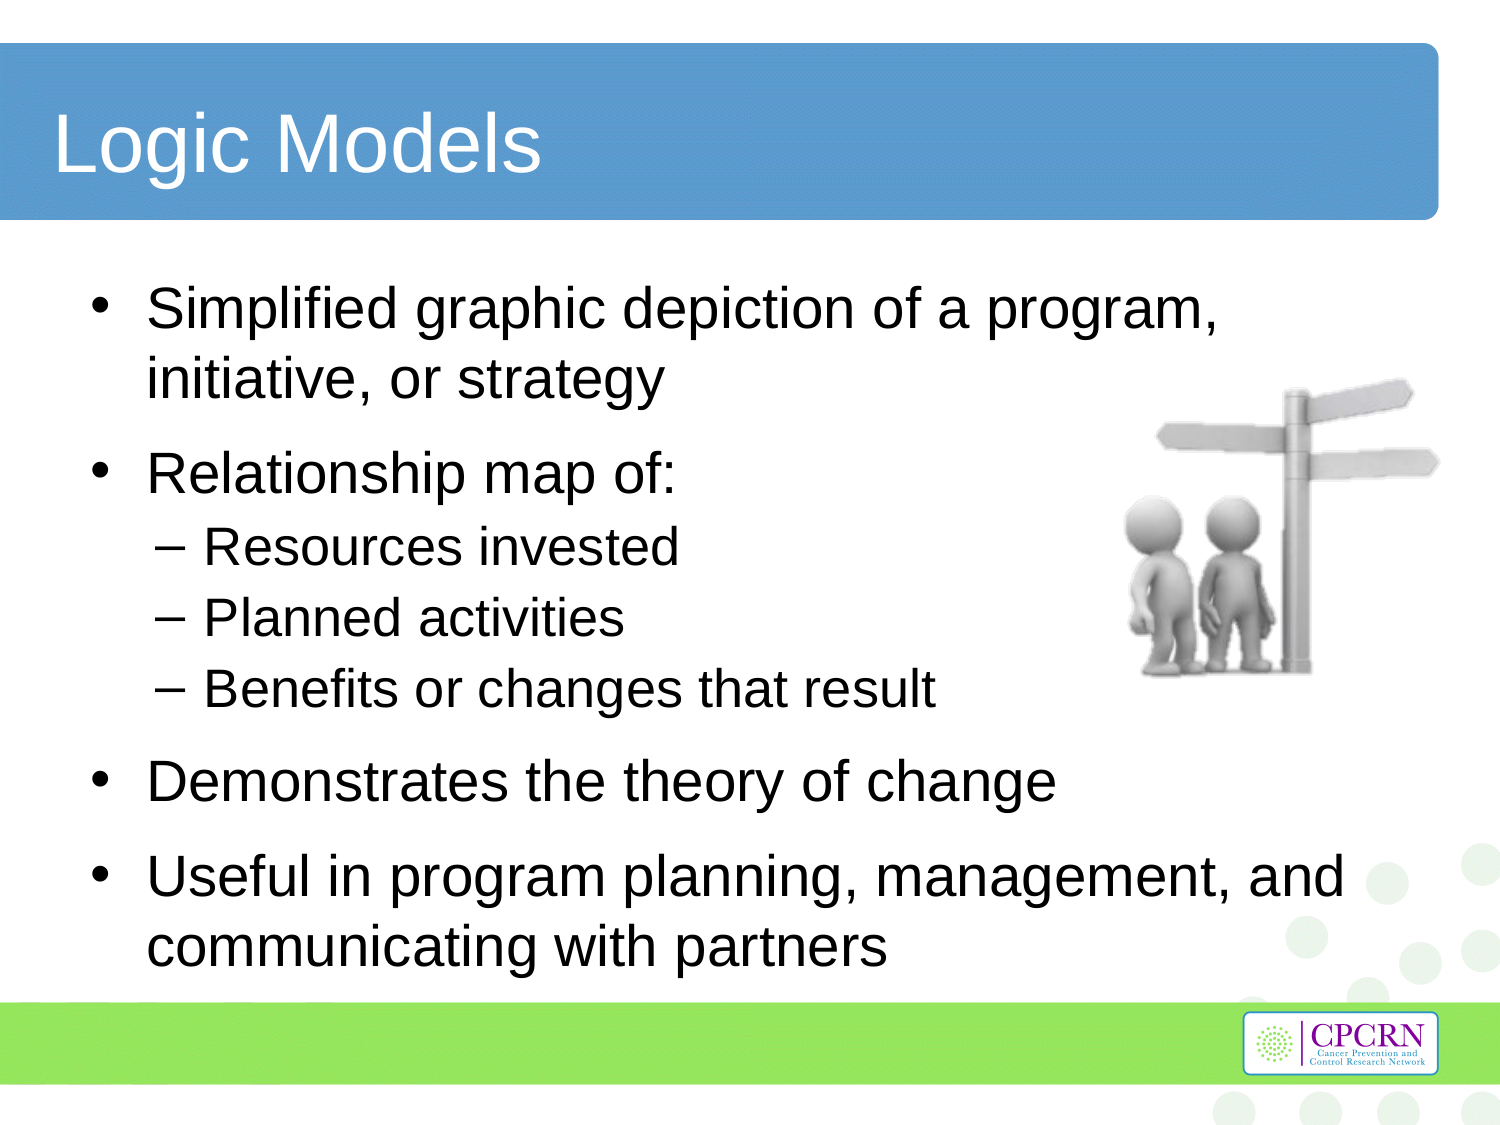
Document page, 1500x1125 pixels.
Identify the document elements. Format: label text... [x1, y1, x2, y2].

title Logic Models [37, 45, 1438, 233]
picture [0, 0, 1500, 1125]
list Simplified graphic depiction of a program, initiative, or strategy Relationship map of: Resources invested Planned activities Benefits or changes that result Demonstrates the theory of change Useful in program planning, management, and communicating with partners [75, 262, 1425, 1005]
